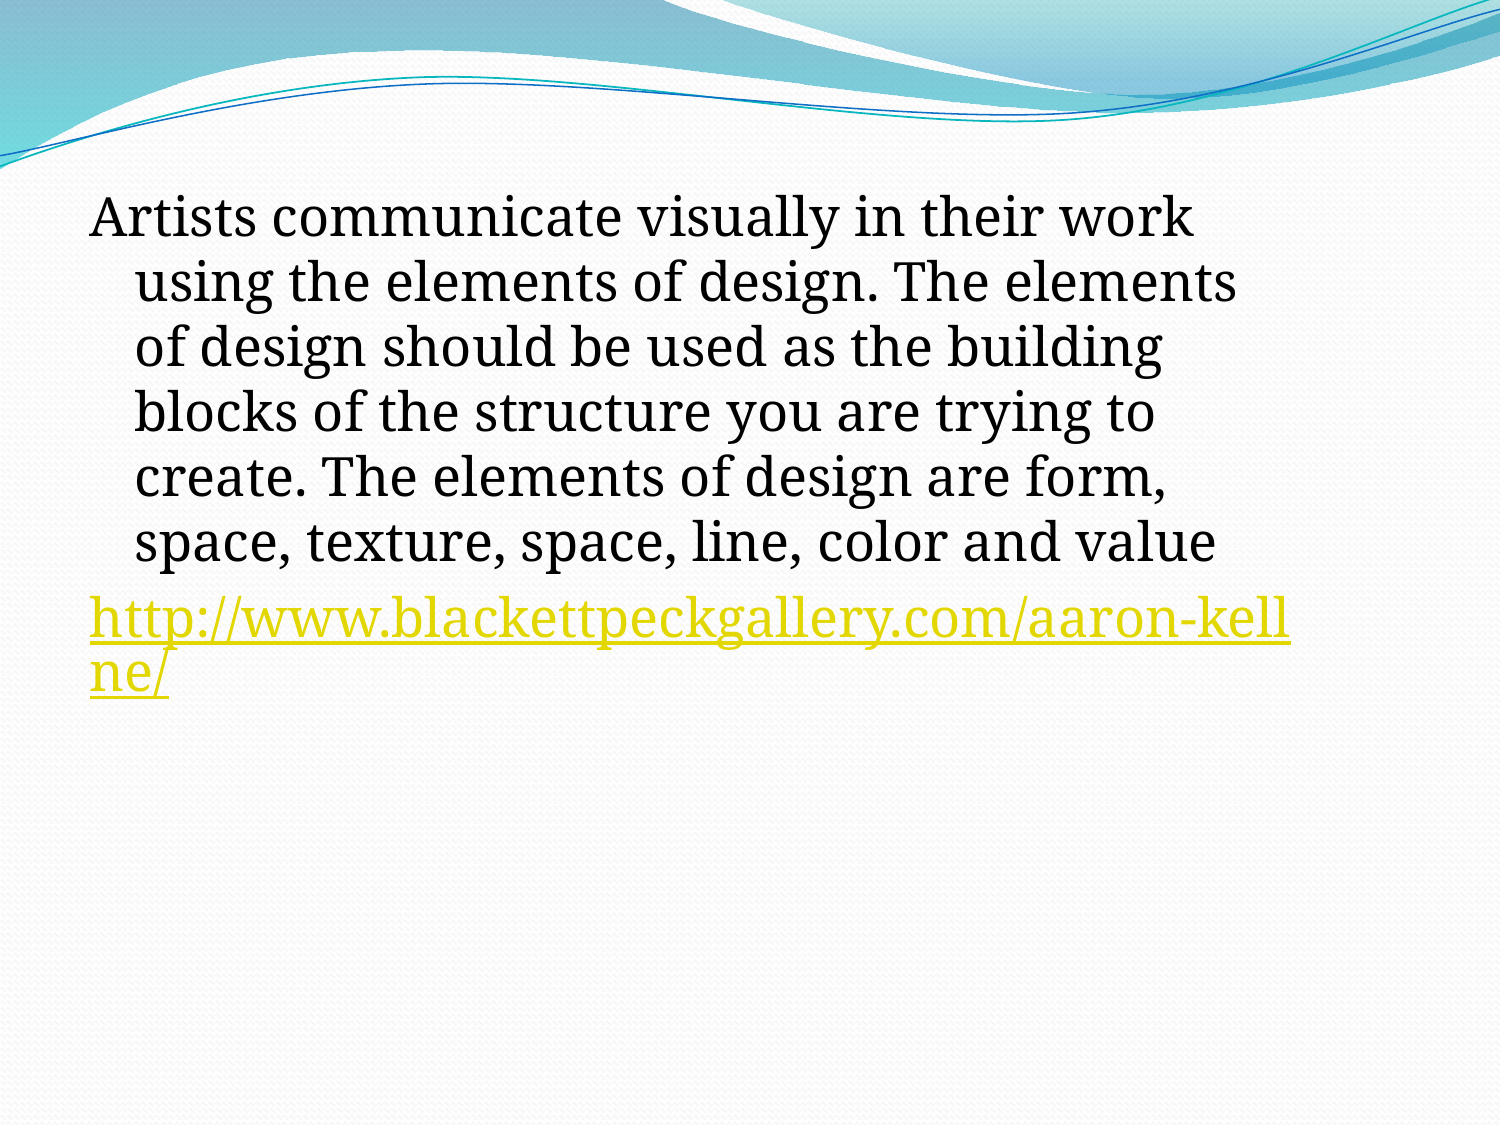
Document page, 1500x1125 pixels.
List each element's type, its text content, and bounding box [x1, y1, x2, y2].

list Artists communicate visually in their work using the elements of design. The elements of design should be used as the building blocks of the structure you are trying to create. The elements of design are form, space, texture, space, line, color and value http://www.blackettpeckgallery.com/aaron-kellne/ [75, 174, 1313, 1050]
